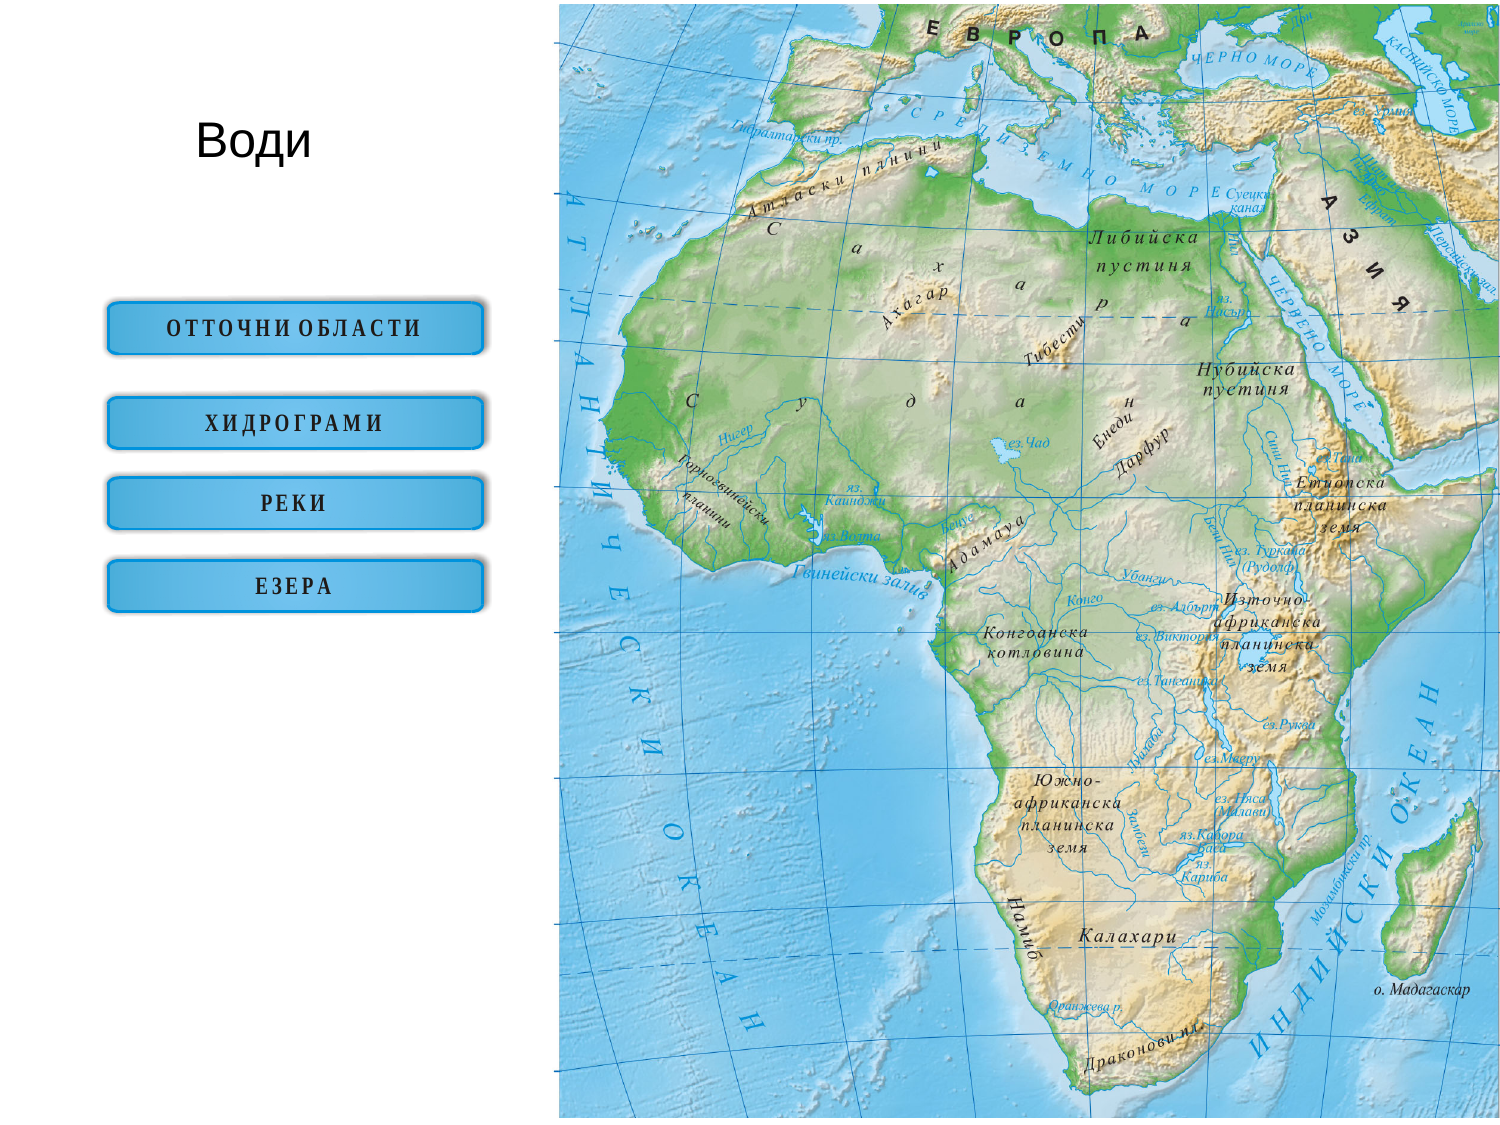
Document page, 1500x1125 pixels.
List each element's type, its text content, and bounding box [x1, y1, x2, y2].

picture [100, 467, 494, 537]
picture [100, 550, 494, 620]
picture [100, 292, 494, 362]
picture [100, 387, 494, 457]
picture [552, 3, 1500, 1118]
text_box Води [41, 66, 467, 208]
